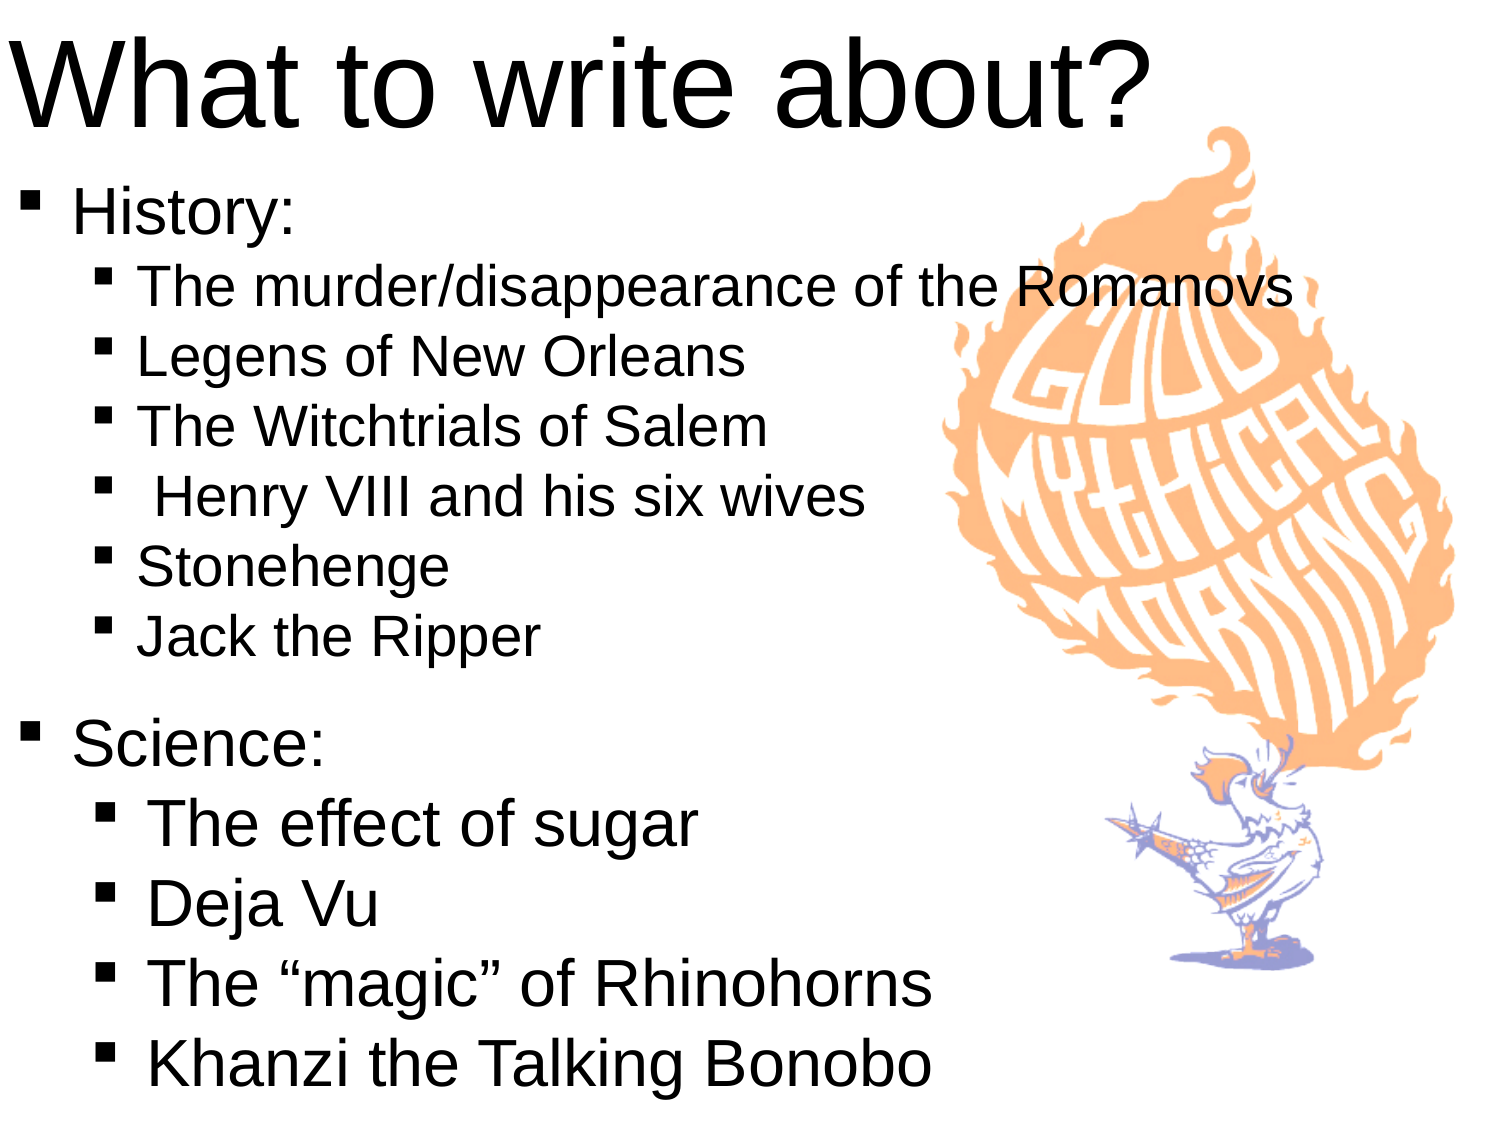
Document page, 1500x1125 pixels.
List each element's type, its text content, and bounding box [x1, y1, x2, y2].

list History: The murder/disappearance of the Romanovs Legens of New Orleans The Witchtrials of Salem Henry VIII and his six wives Stonehenge Jack the Ripper [0, 160, 768, 681]
text_box Science: The effect of sugar Deja Vu The “magic” of Rhinohorns Khanzi the Talking Bonobo [0, 692, 1500, 1125]
title What to write about? [0, 0, 1459, 160]
picture [773, 101, 1500, 1000]
